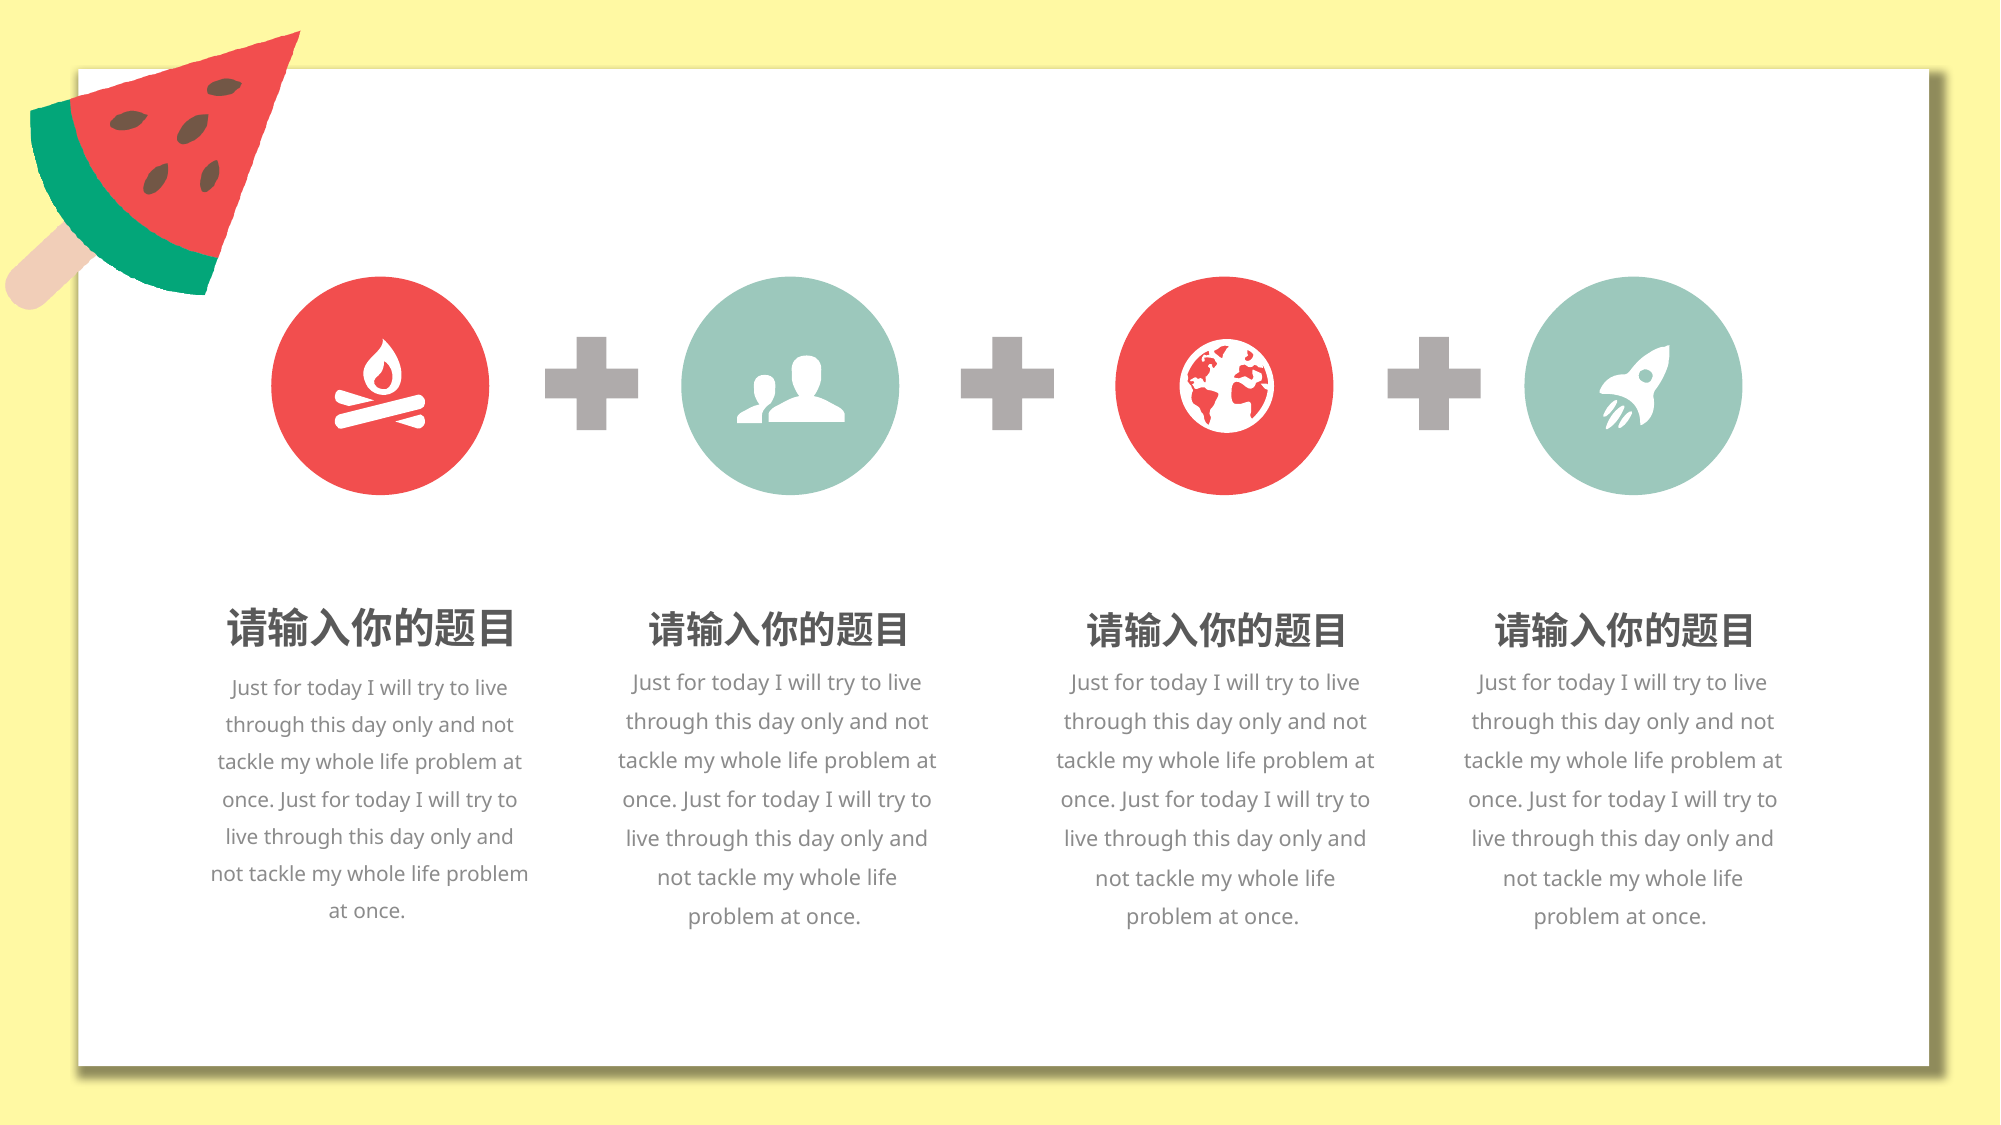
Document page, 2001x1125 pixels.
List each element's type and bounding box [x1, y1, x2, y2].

text_box [203, 530, 546, 937]
picture [0, 16, 418, 370]
text_box [545, 336, 639, 431]
text_box [609, 530, 956, 937]
text_box [1455, 530, 1802, 937]
text_box [77, 68, 1930, 1067]
text_box [681, 276, 900, 496]
text_box [1524, 276, 1743, 496]
text_box [271, 276, 490, 496]
text_box [1049, 530, 1392, 937]
text_box [960, 336, 1054, 431]
text_box [1115, 276, 1334, 496]
text_box [1387, 336, 1481, 431]
